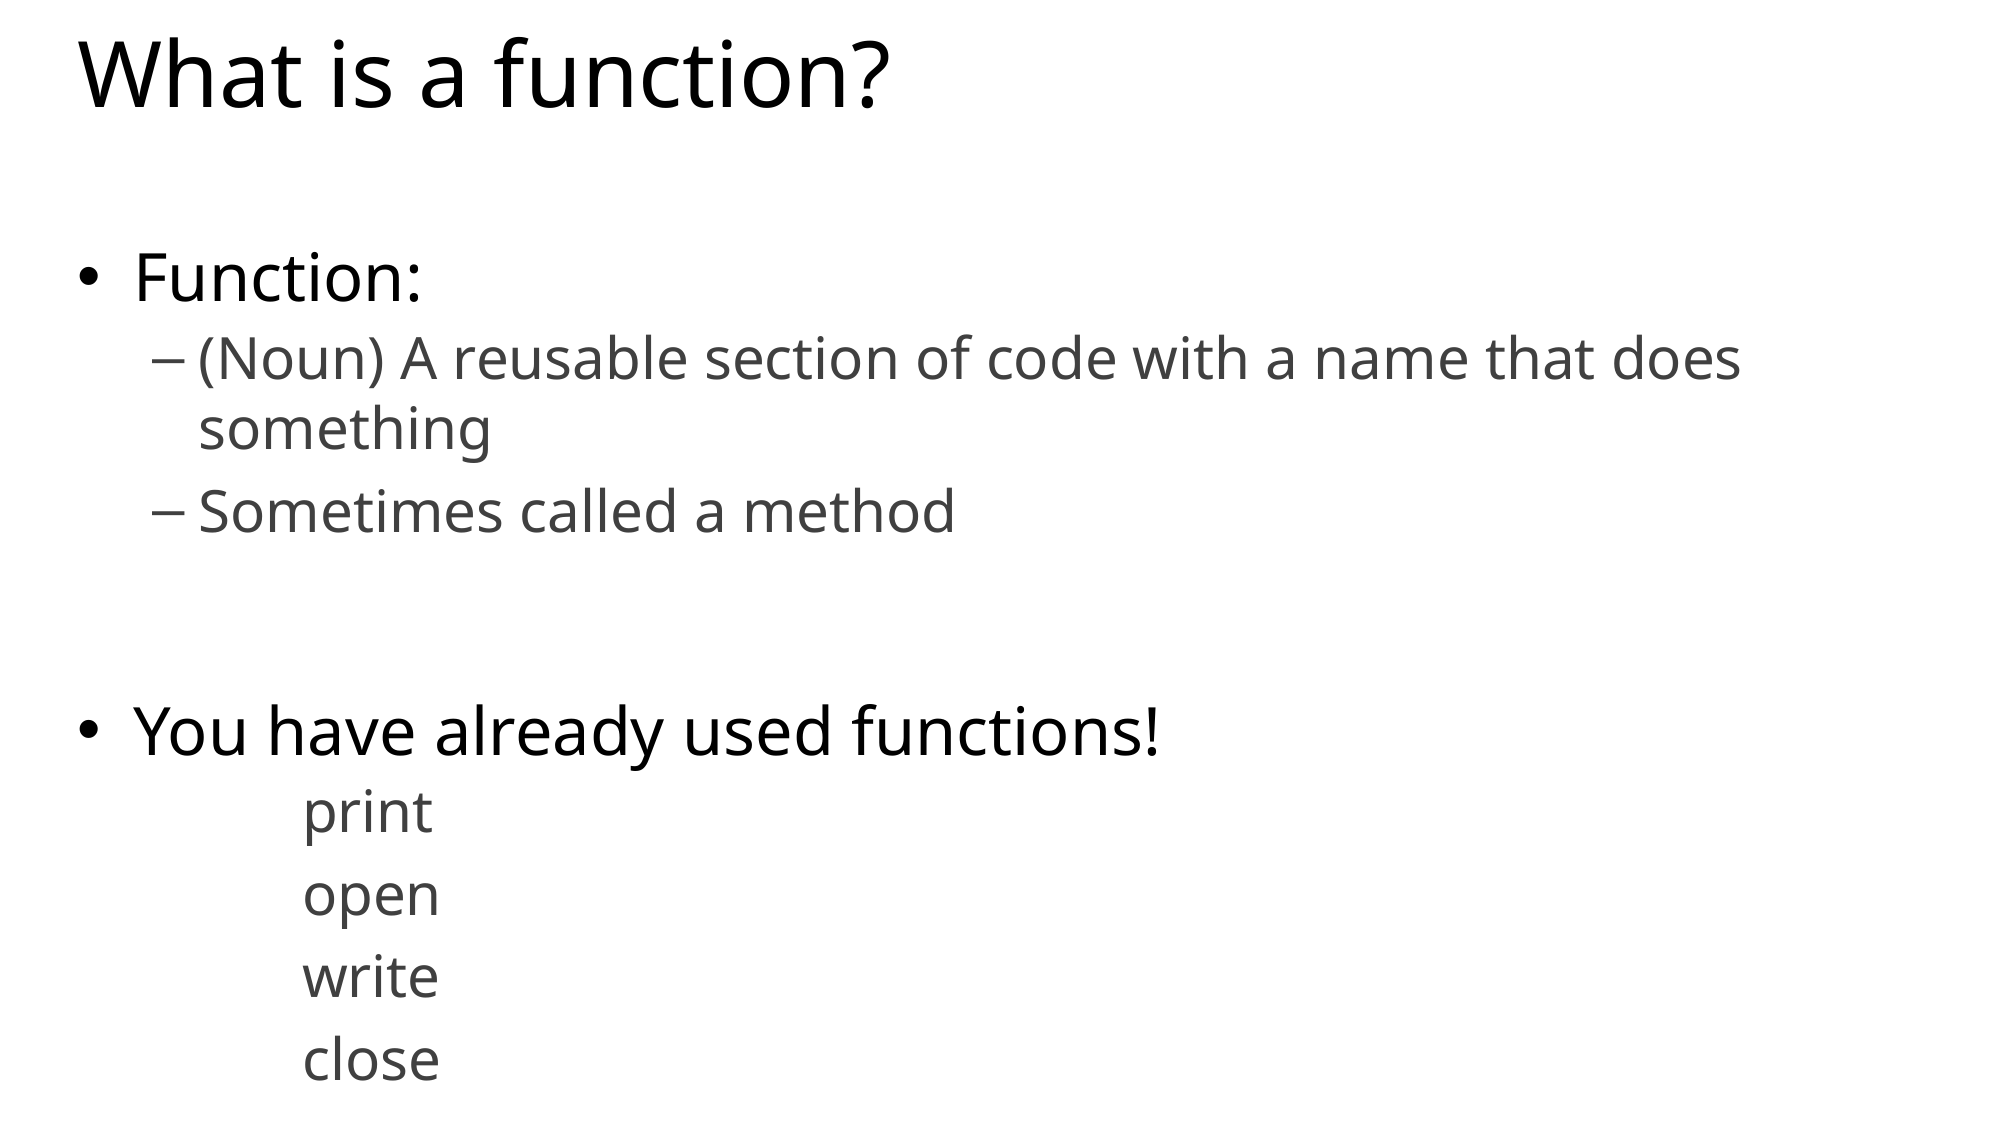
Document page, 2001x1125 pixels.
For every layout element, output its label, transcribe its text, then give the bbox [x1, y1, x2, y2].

list Function: (Noun) A reusable section of code with a name that does something Sometimes called a method You have already used functions! print open write close [62, 227, 1953, 1096]
title What is a function? [62, 29, 1953, 205]
